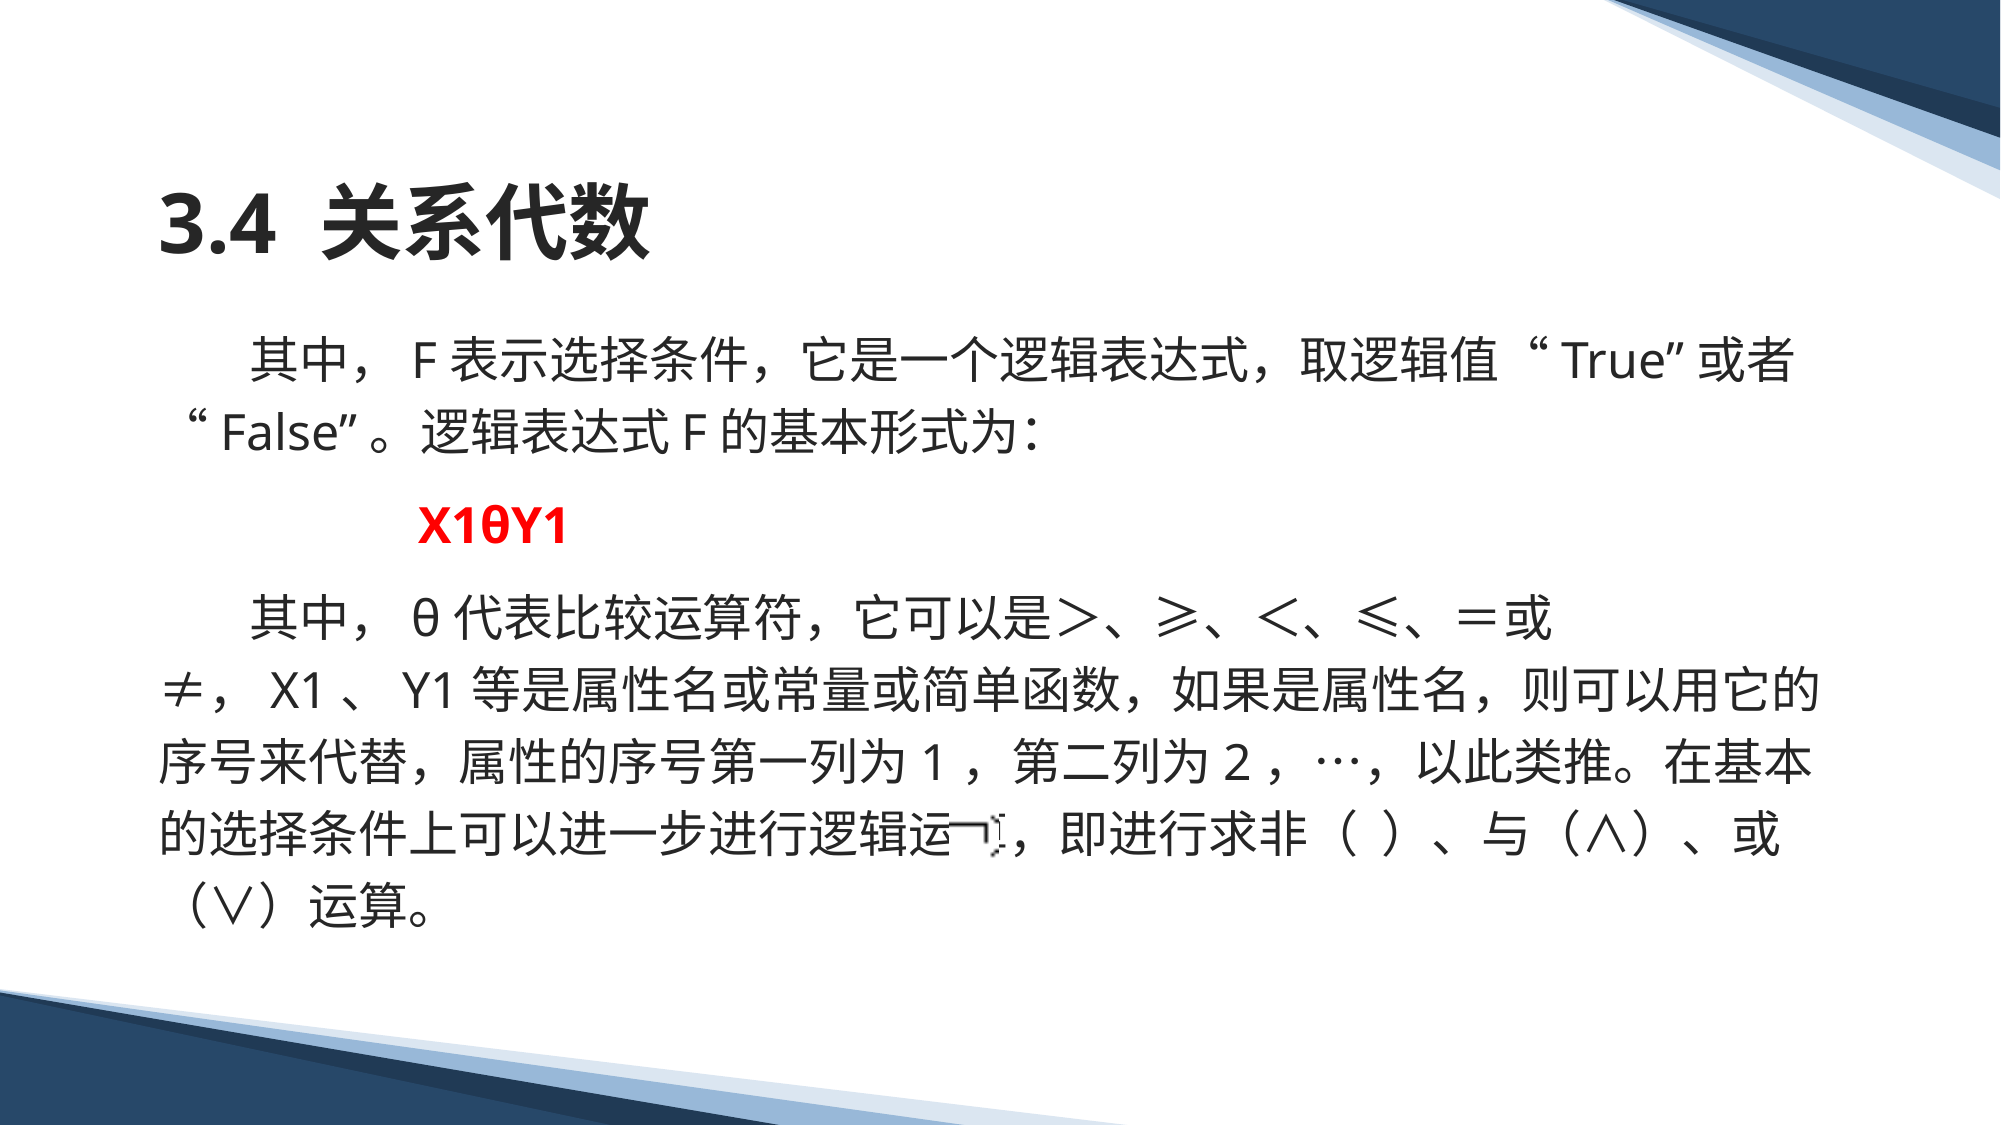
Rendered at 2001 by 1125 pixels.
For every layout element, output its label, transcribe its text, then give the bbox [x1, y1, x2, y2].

picture [949, 807, 999, 861]
title 3.4 关系代数 [143, 54, 1857, 280]
list 其中，F表示选择条件，它是一个逻辑表达式，取逻辑值“True”或者“False”。逻辑表达式F的基本形式为： X1θY1 其中，θ代表比较运算符，它可以是＞、≥、＜、≤、＝或≠，X1、Y1等是属性名或常量或简单函数，如果是属性名，则可以用它的序号来代替，属性的序号第一列为1，第二列为2，…，以此类推。在基本的选择条件上可以进一步进行逻辑运算，即进行求非（ ）、与（∧）、或（∨）运算。 [143, 309, 1857, 1018]
